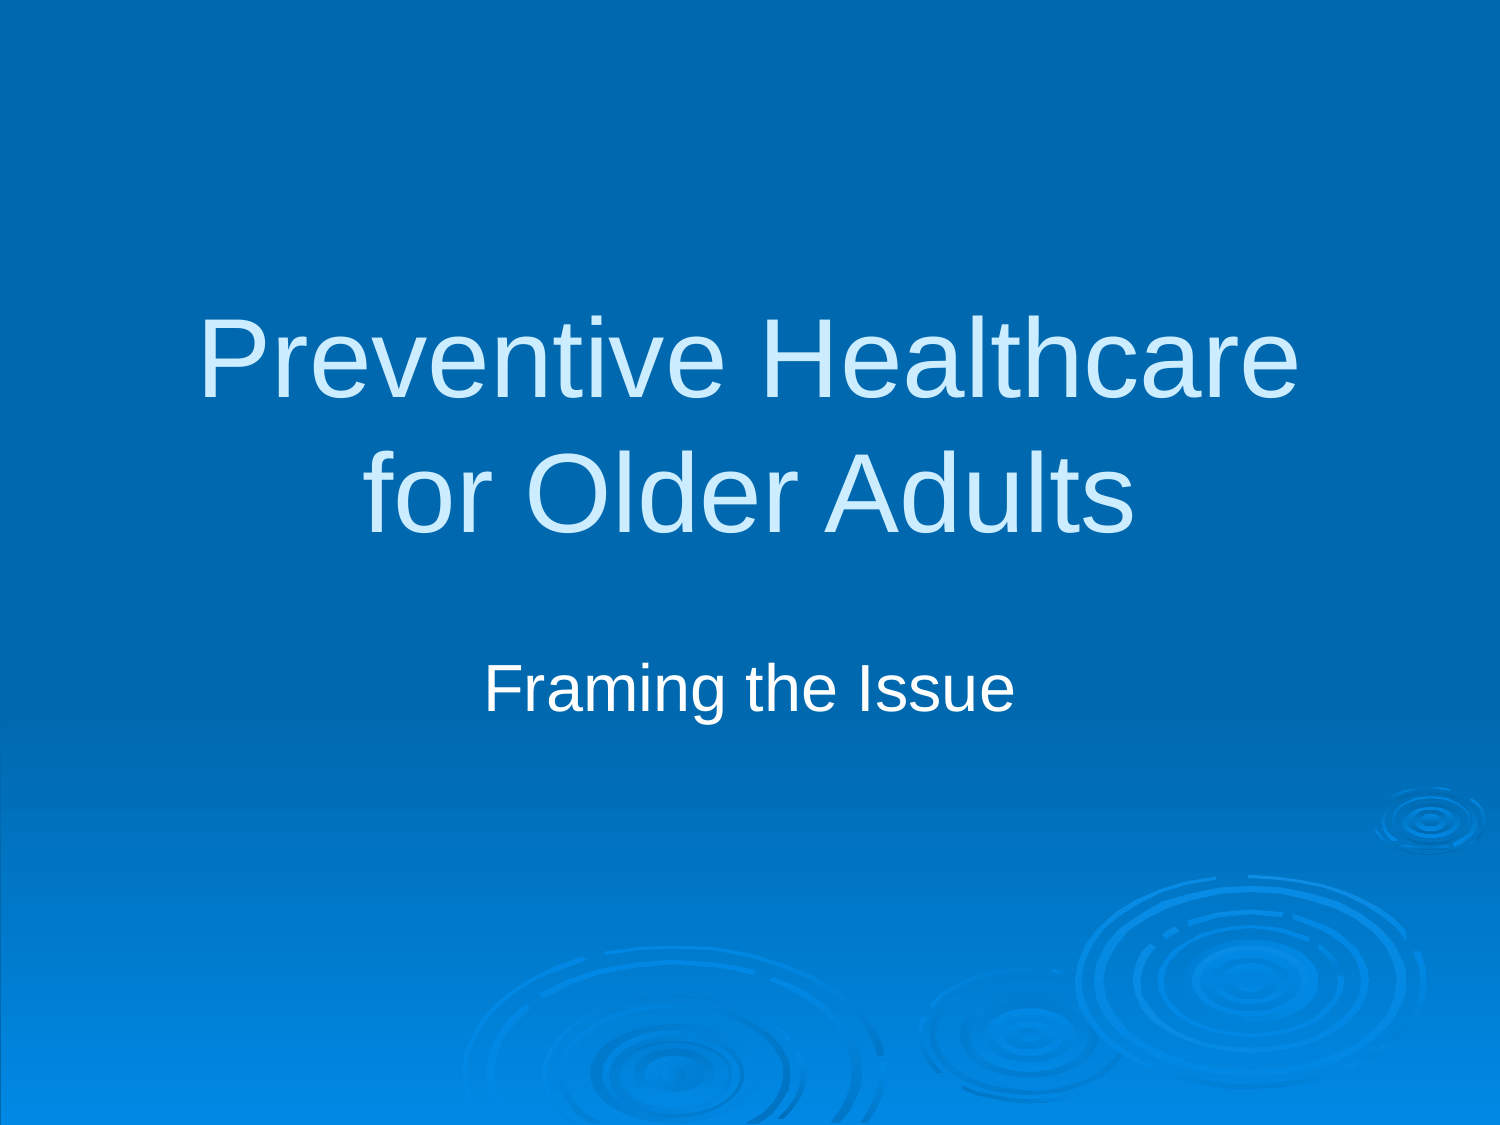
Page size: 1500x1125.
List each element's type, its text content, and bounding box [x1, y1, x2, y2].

title Preventive Healthcare for Older Adults [112, 277, 1388, 563]
subtitle Framing the Issue [224, 637, 1276, 926]
